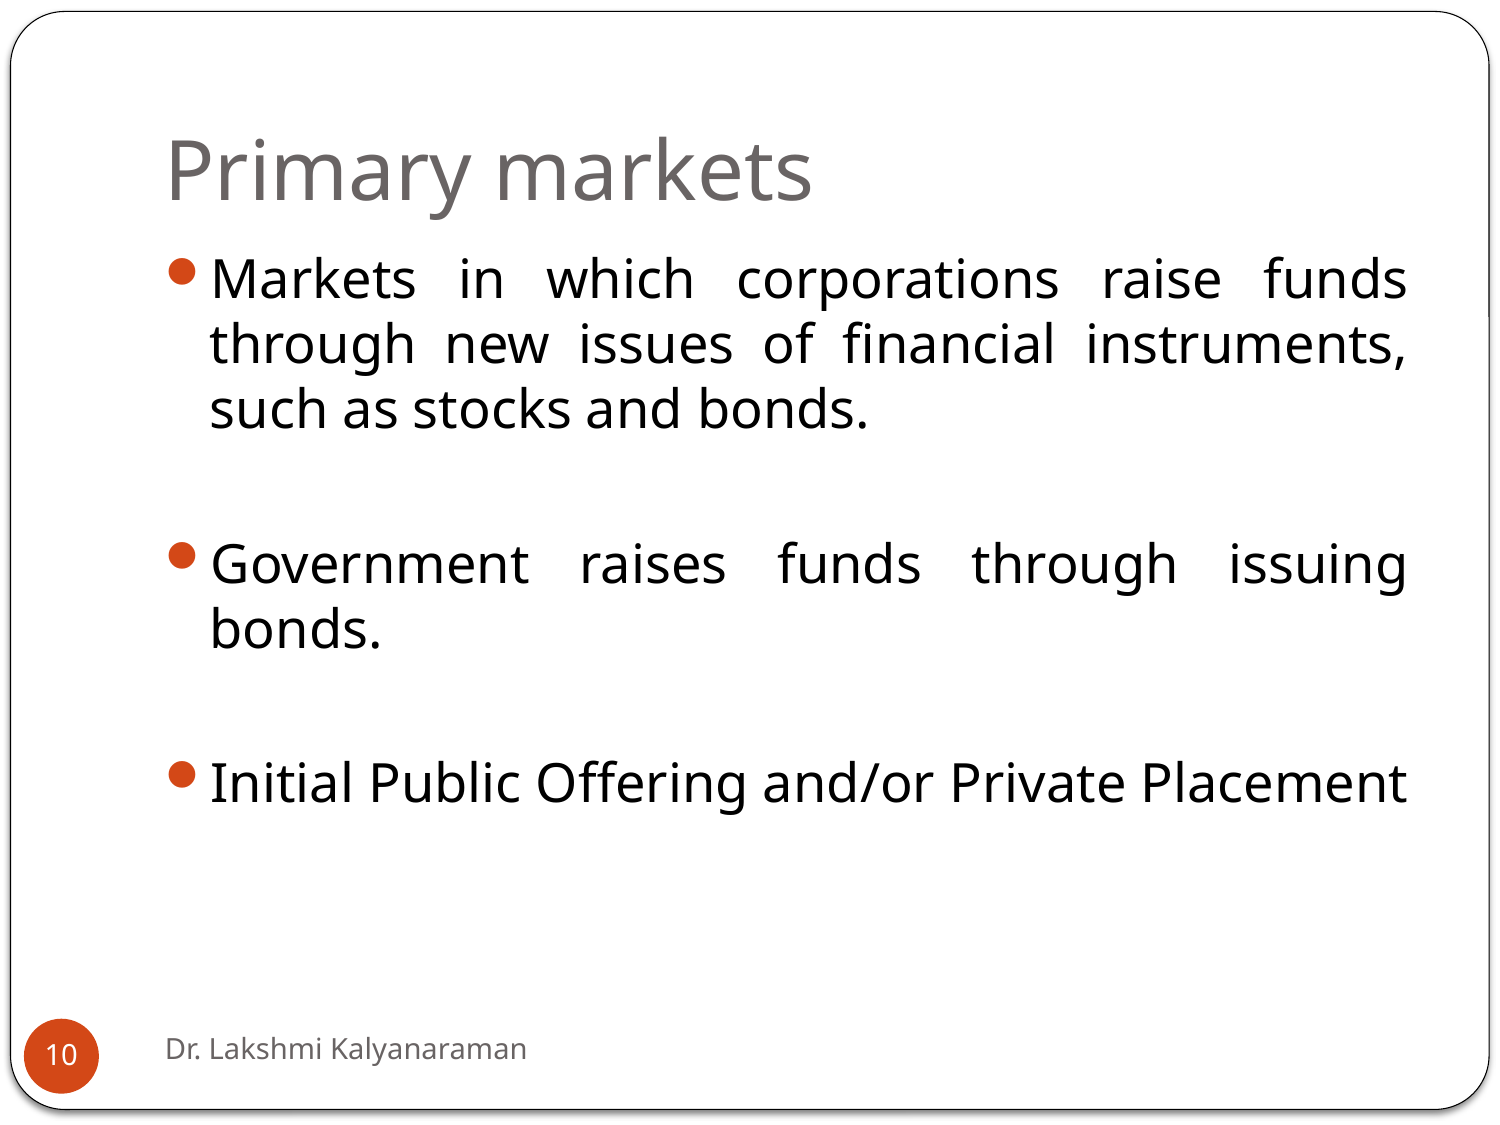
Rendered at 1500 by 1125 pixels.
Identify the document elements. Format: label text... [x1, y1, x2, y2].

footer Dr. Lakshmi Kalyanaraman [150, 1012, 800, 1088]
slide_number 10 [23, 1018, 99, 1094]
title Primary markets [150, 45, 1425, 233]
list Markets in which corporations raise funds through new issues of financial instruments, such as stocks and bonds. Government raises funds through issuing bonds. Initial Public Offering and/or Private Placement [150, 237, 1425, 988]
